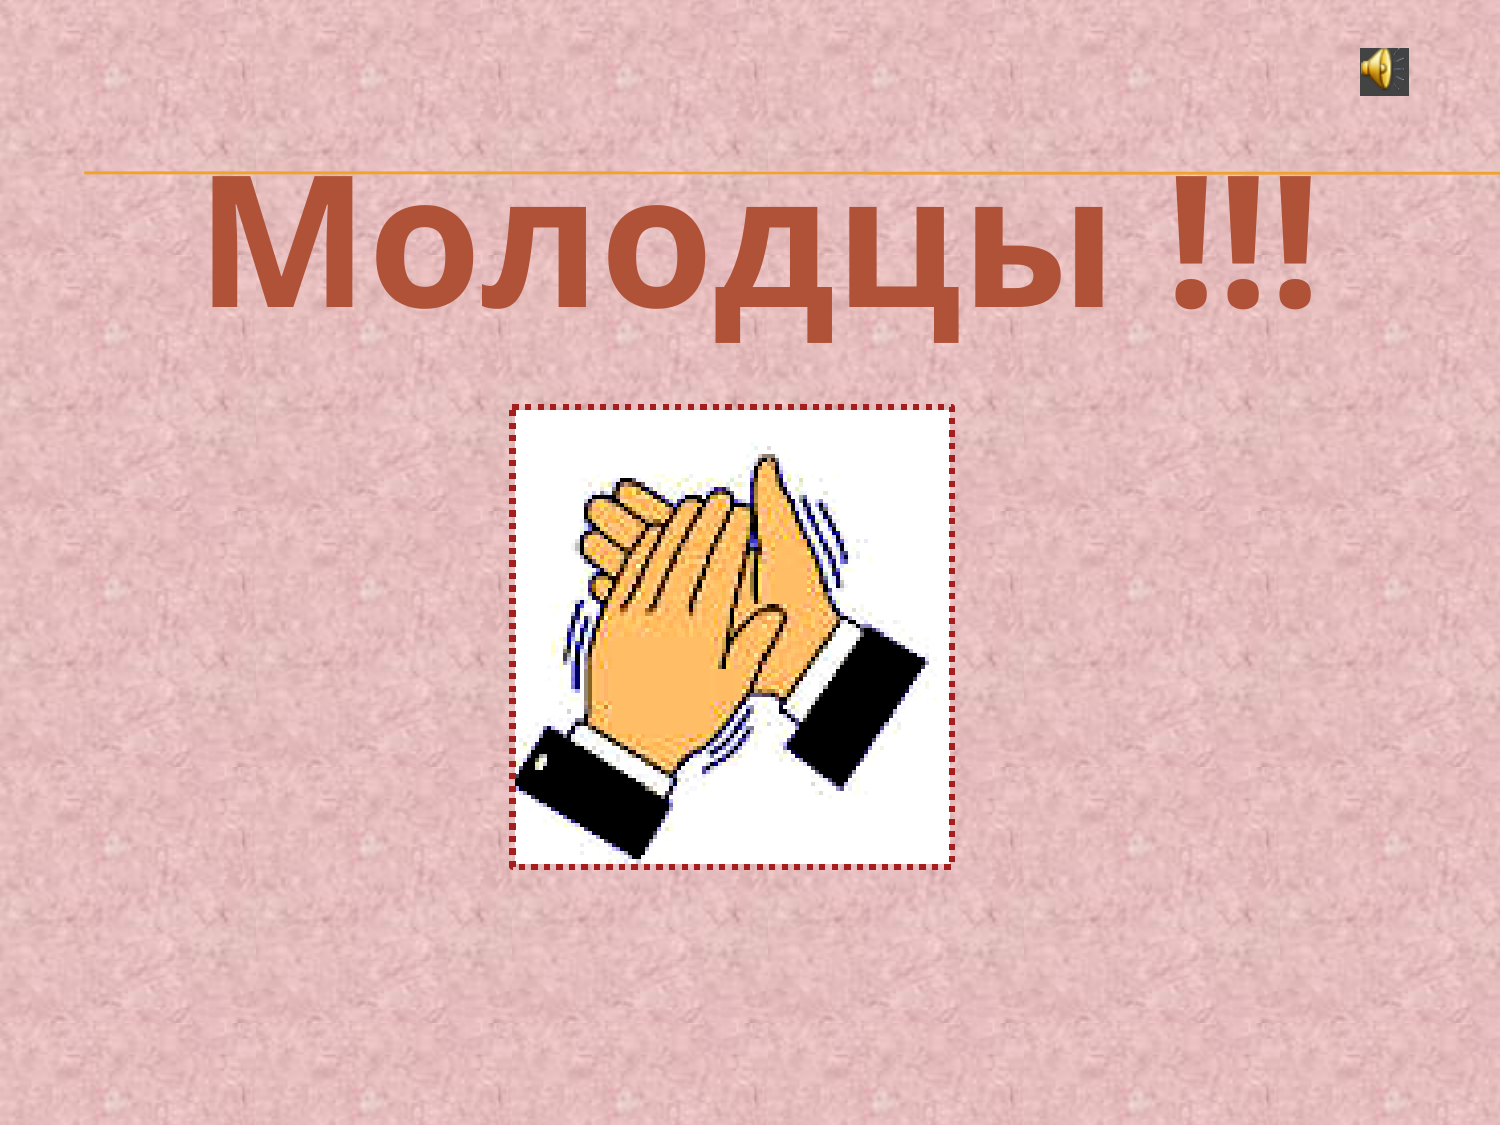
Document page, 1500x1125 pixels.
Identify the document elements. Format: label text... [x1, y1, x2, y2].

picture [0, 0, 1500, 1125]
text_box Молодцы !!! [181, 117, 1338, 352]
